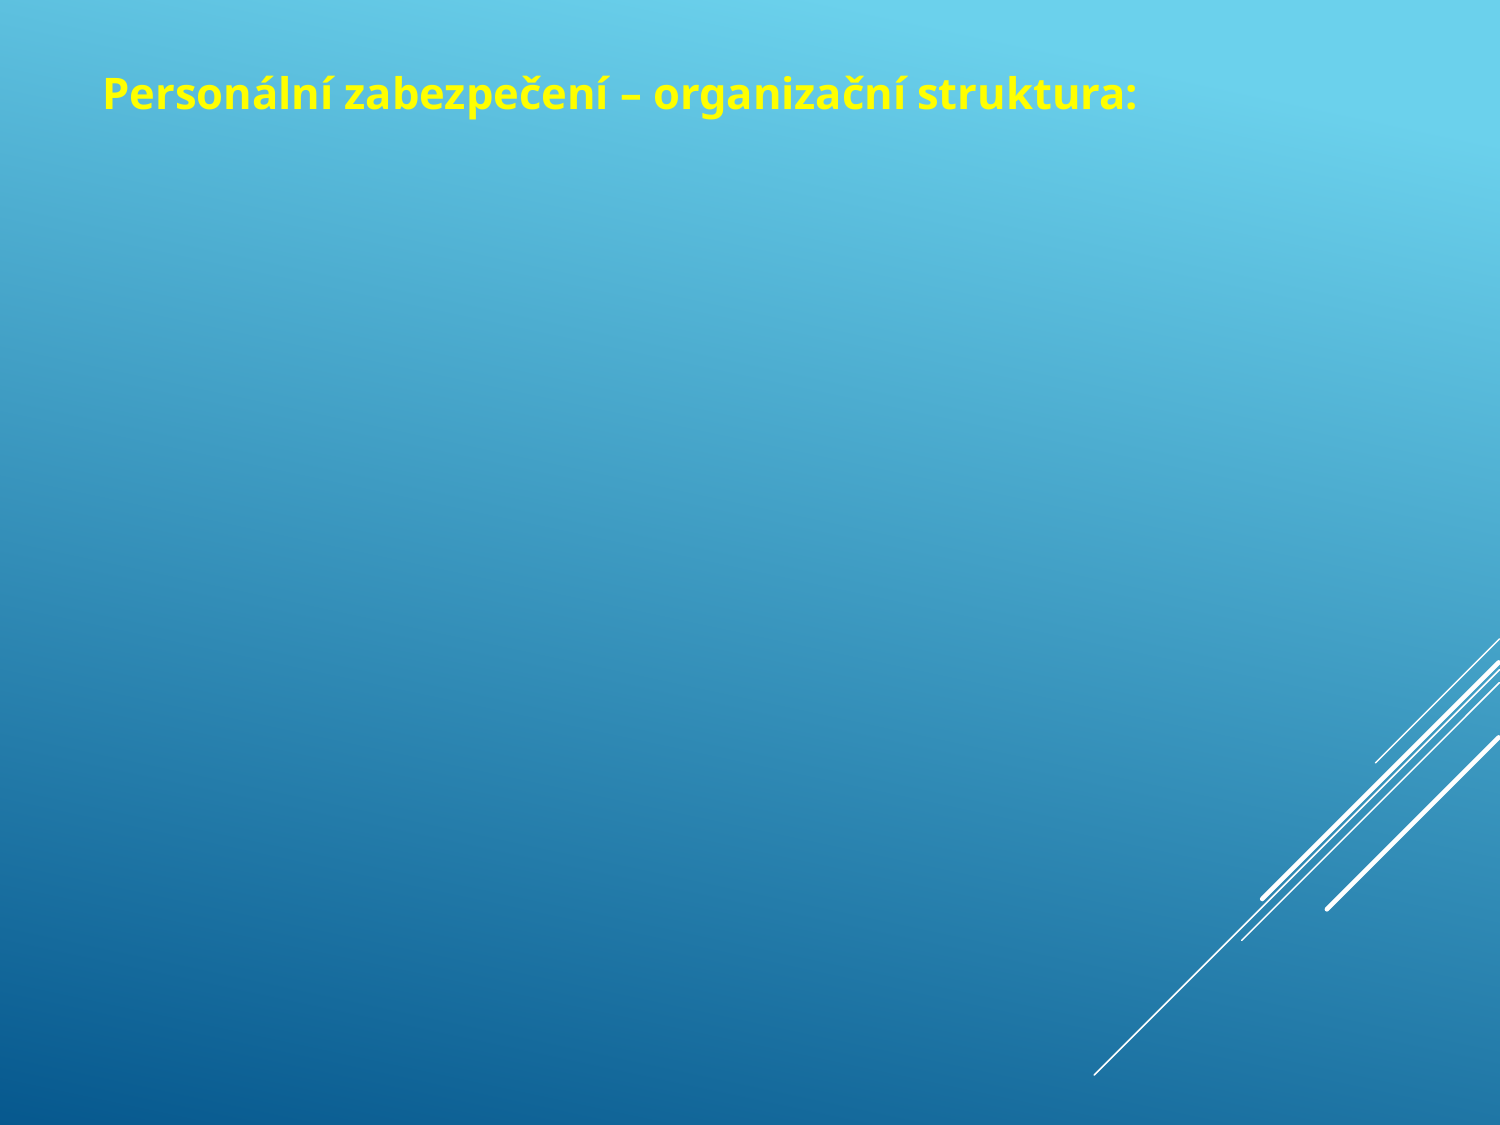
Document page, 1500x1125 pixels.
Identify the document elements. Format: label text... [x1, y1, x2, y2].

title Personální zabezpečení – organizační struktura: [87, 49, 1413, 130]
